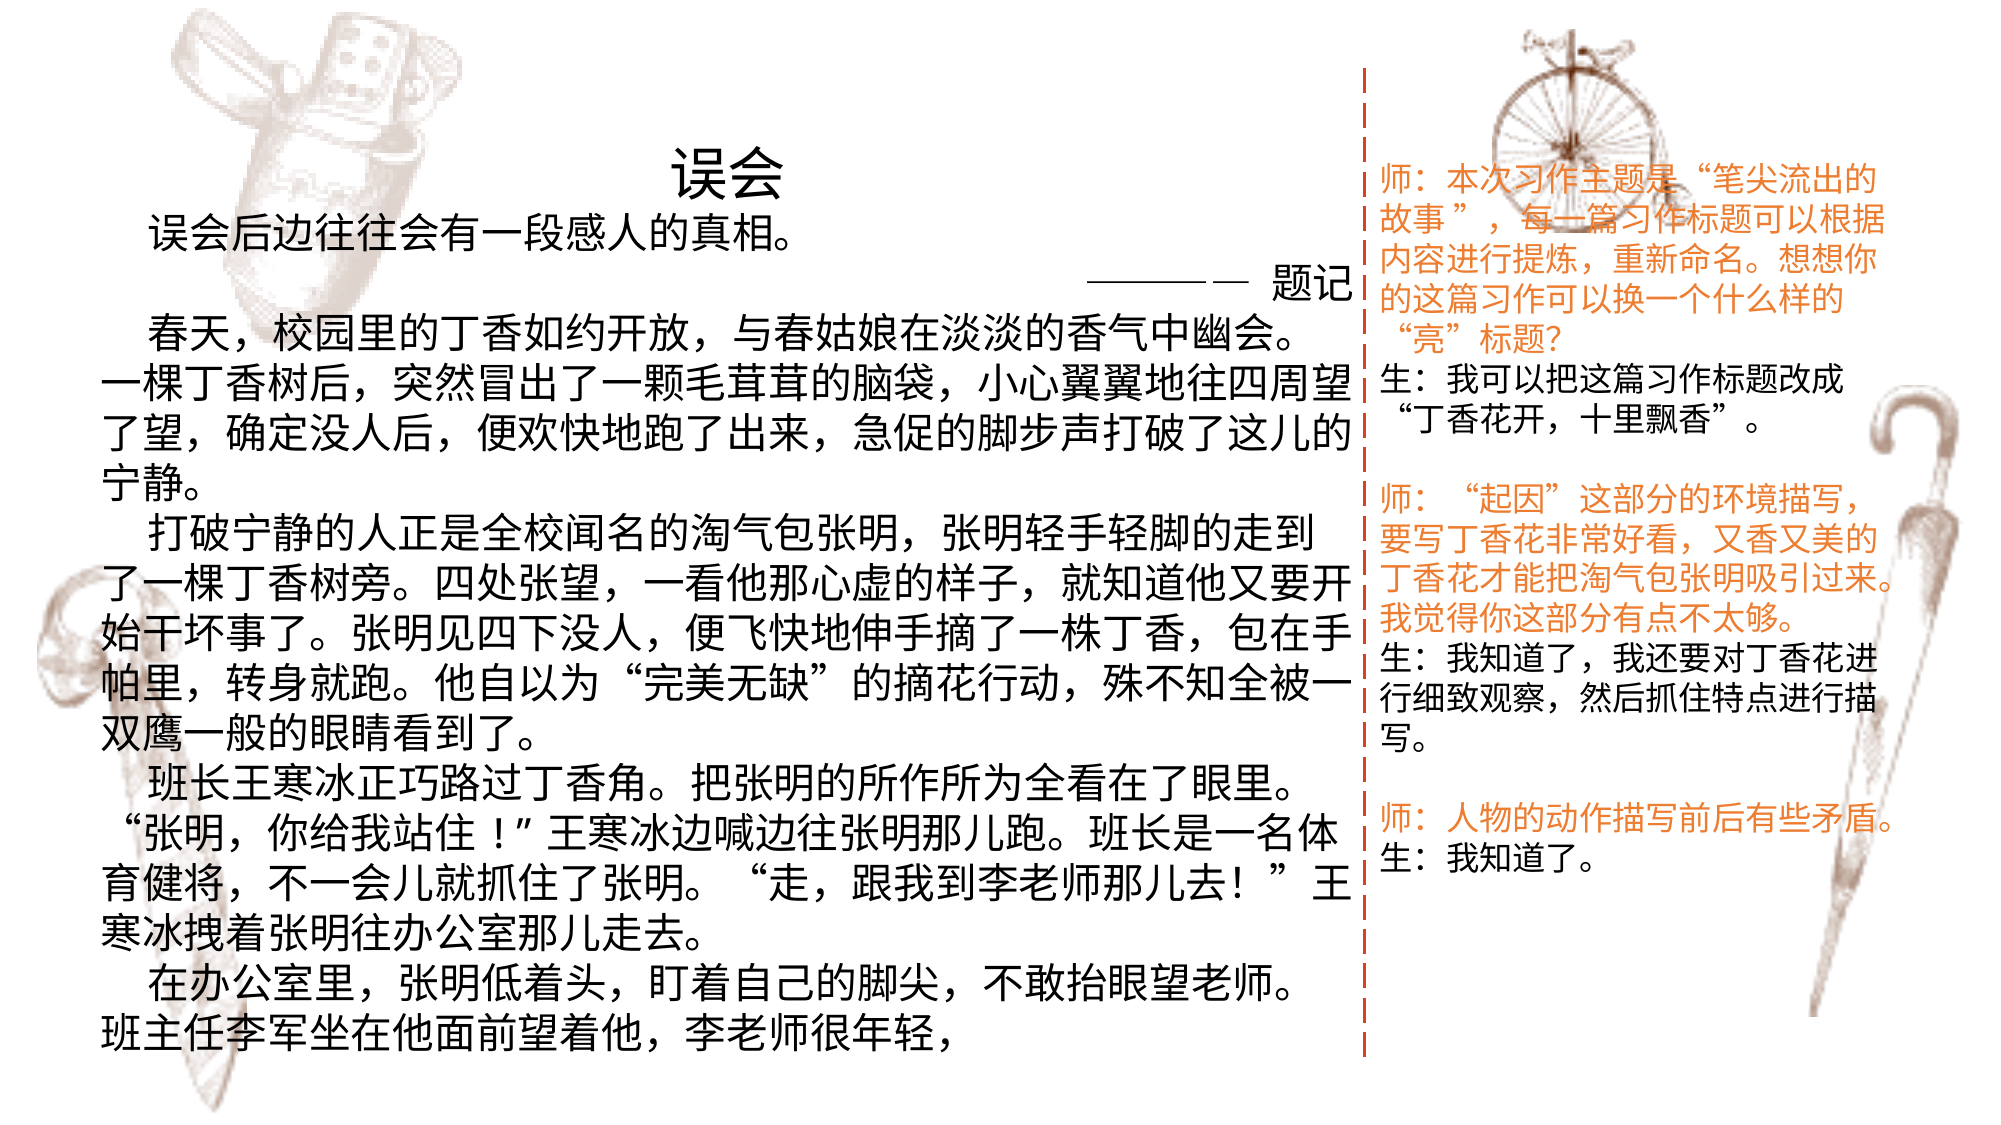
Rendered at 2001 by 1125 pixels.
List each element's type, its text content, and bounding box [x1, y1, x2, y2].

picture [37, 563, 247, 1117]
picture [171, 8, 462, 129]
picture [1492, 29, 1696, 151]
text_box 师：本次习作主题是“笔尖流出的故事 ”，每一篇习作标题可以根据内容进行提炼，重新命名。想想你的这篇习作可以换一个什么样的“亮”标题？ 生：我可以把这篇习作标题改成“丁香花开，十里飘香”。 师：“起因”这部分的环境描写，要写丁香花非常好看，又香又美的丁香花才能把淘气包张明吸引过来。我觉得你这部分有点不太够。 生：我知道了，我还要对丁香花进行细致观察，然后抓住特点进行描写。 师：人物的动作描写前后有些矛盾。 生：我知道了。 [1365, 151, 1924, 885]
text_box 误会 误会后边往往会有一段感人的真相。 ———— 题记 春天，校园里的丁香如约开放，与春姑娘在淡淡的香气中幽会。一棵丁香树后，突然冒出了一颗毛茸茸的脑袋，小心翼翼地往四周望了望，确定没人后，便欢快地跑了出来，急促的脚步声打破了这儿的宁静。 打破宁静的人正是全校闻名的淘气包张明，张明轻手轻脚的走到了一棵丁香树旁。四处张望，一看他那心虚的样子，就知道他又要开始干坏事了。张明见四下没人，便飞快地伸手摘了一株丁香，包在手帕里，转身就跑。他自以为“完美无缺”的摘花行动，殊不知全被一双鹰一般的眼睛看到了。 班长王寒冰正巧路过丁香角。把张明的所作所为全看在了眼里。“张明，你给我站住!”王寒冰边喊边往张明那儿跑。班长是一名体育健将，不一会儿就抓住了张明。“走，跟我到李老师那儿去！”王寒冰拽着张明往办公室那儿走去。 在办公室里，张明低着头，盯着自己的脚尖，不敢抬眼望老师。班主任李军坐在他面前望着他，李老师很年轻， [85, 129, 1370, 1065]
picture [1808, 385, 1963, 1017]
